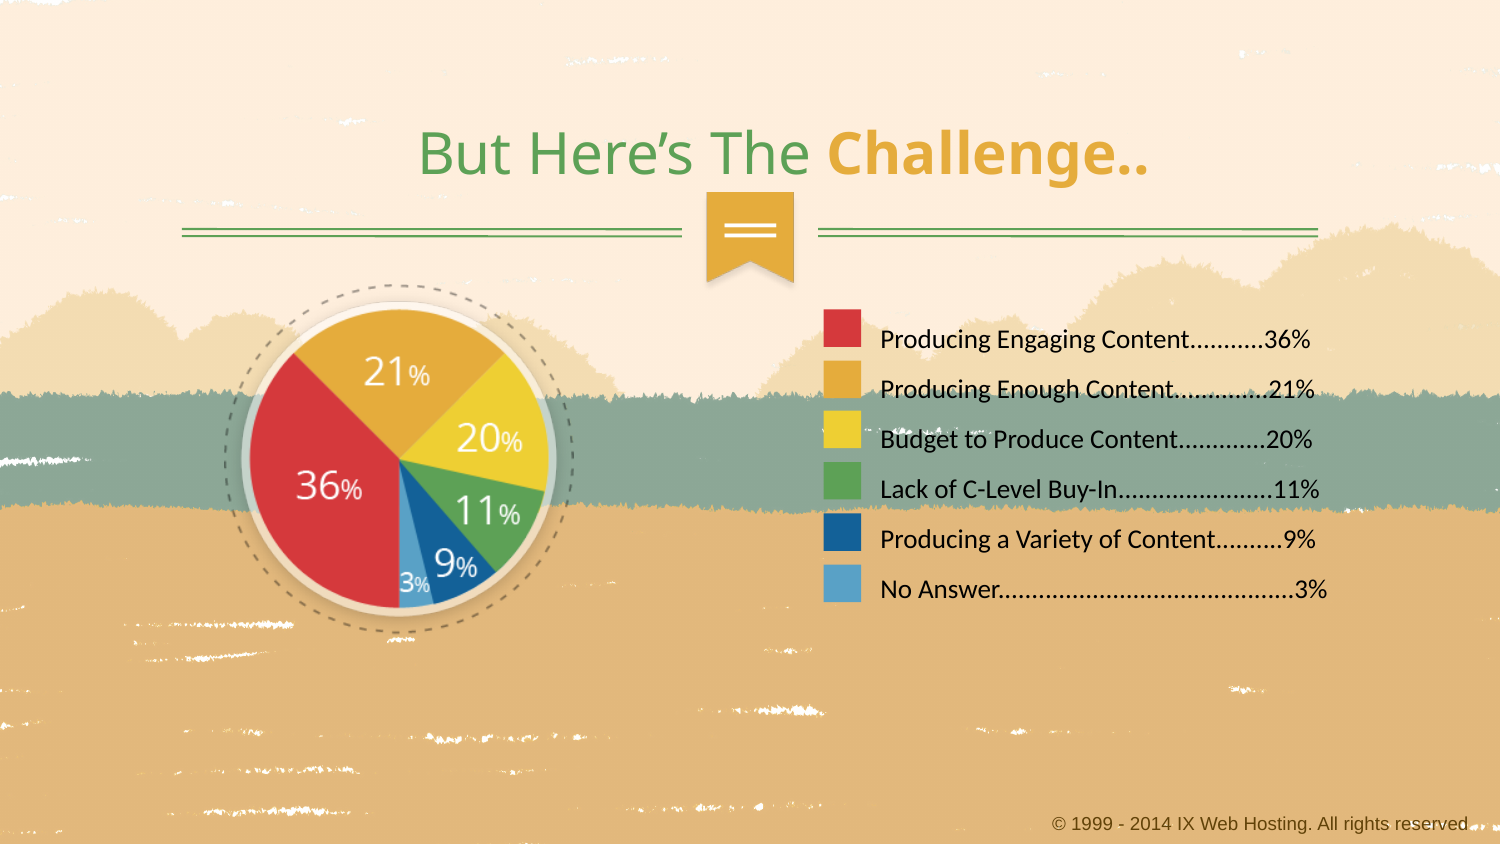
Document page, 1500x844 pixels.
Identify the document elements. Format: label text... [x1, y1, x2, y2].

text_box [822, 409, 863, 450]
text_box Producing Engaging Content...........36% Producing Enough Content..............21% Budget to Produce Content.............20% Lack of C-Level Buy-In.......................11% Producing a Variety of Content..........9% No Answer............................................3% [865, 296, 1350, 612]
text_box [822, 359, 863, 400]
text_box But Here’s The Challenge.. [402, 109, 1275, 191]
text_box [181, 192, 1319, 294]
text_box [822, 511, 863, 553]
text_box © 1999 - 2014 IX Web Hosting. All rights reserved [1037, 804, 1500, 842]
picture [0, 0, 1500, 844]
text_box [822, 307, 863, 349]
text_box [822, 460, 863, 502]
text_box [822, 563, 863, 604]
